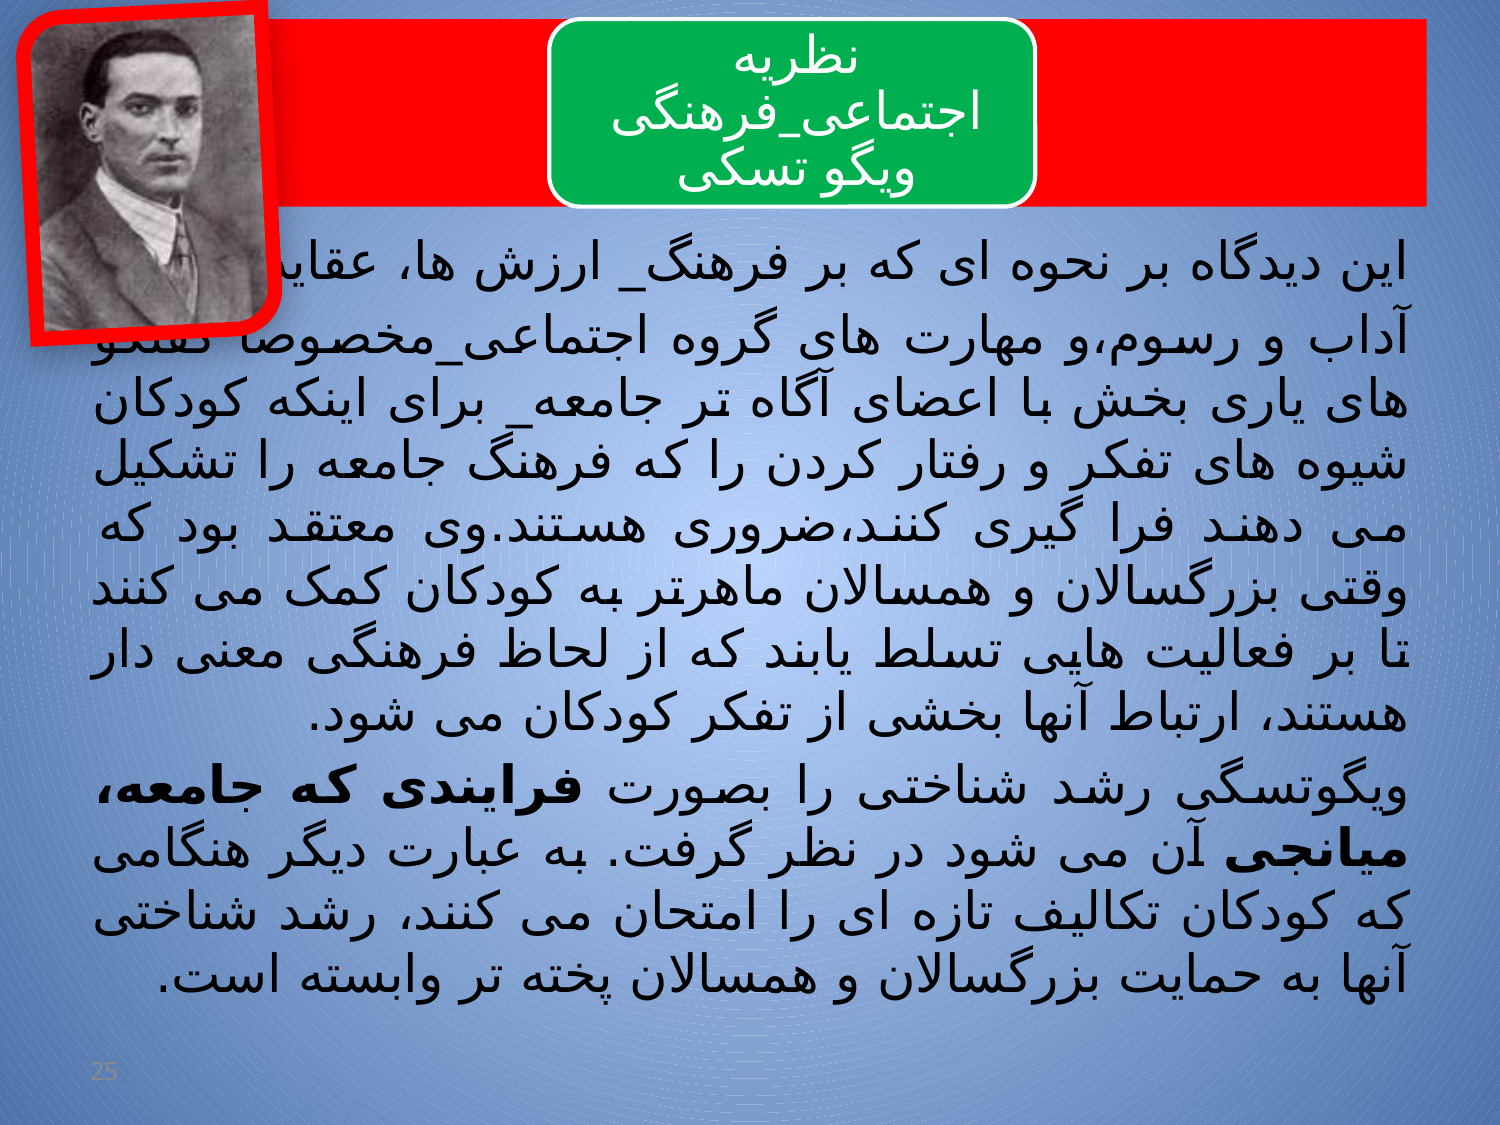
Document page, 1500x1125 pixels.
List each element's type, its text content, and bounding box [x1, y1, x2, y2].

slide_number 25 [75, 1042, 425, 1103]
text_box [273, 18, 1427, 207]
picture [29, 12, 270, 334]
list این دیدگاه بر نحوه ای که بر فرهنگ_ ارزش ها، عقاید، آداب و رسوم،و مهارت های گروه اجتماعی_مخصوصاً گفتگو های یاری بخش با اعضای آگاه تر جامعه_ برای اینکه کودکان شیوه های تفکر و رفتار کردن را که فرهنگ جامعه را تشکیل می دهند فرا گیری کنند،ضروری هستند.وی معتقد بود که وقتی بزرگسالان و همسالان ماهرتر به کودکان کمک می کنند تا بر فعالیت هایی تسلط یابند که از لحاظ فرهنگی معنی دار هستند، ارتباط آنها بخشی از تفکر کودکان می شود. ویگوتسگی رشد شناختی را بصورت فرایندی که جامعه، میانجی آن می شود در نظر گرفت. به عبارت دیگر هنگامی که کودکان تکالیف تازه ای را امتحان می کنند، رشد شناختی آنها به حمایت بزرگسالان و همسالان پخته تر وابسته است. [75, 219, 1425, 1059]
